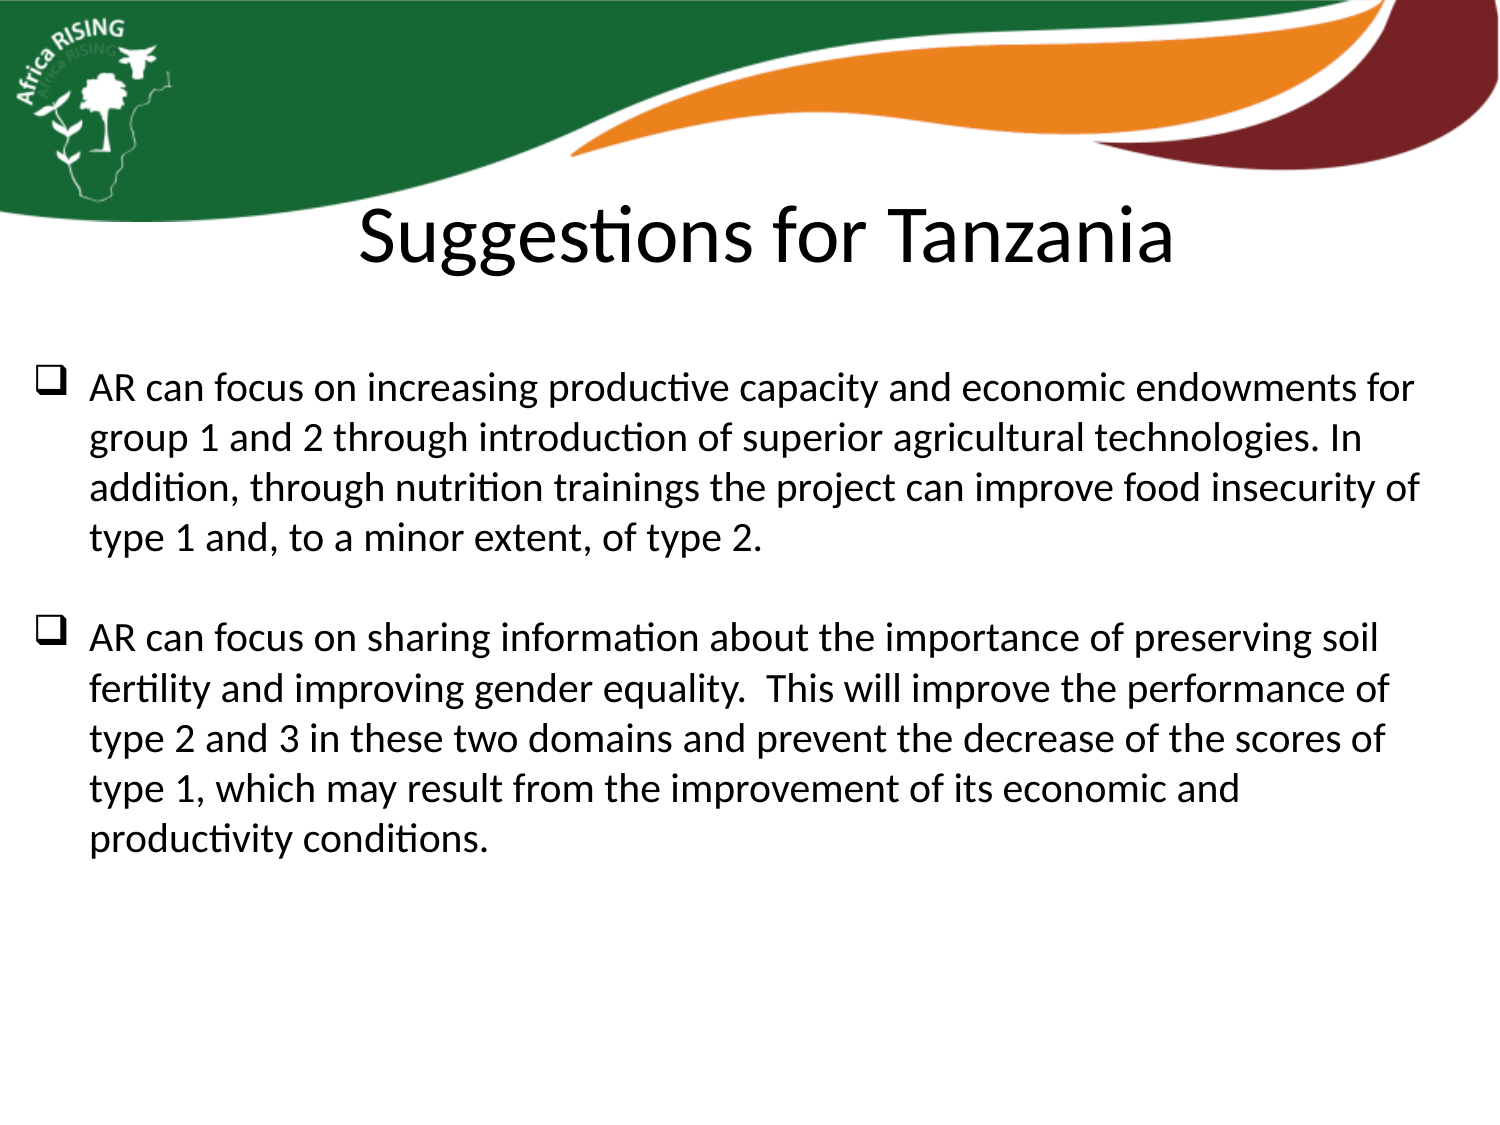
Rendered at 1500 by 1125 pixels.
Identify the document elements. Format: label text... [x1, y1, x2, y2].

title Suggestions for Tanzania [343, 172, 1500, 288]
picture [0, 0, 1499, 222]
text_box AR can focus on increasing productive capacity and economic endowments for group 1 and 2 through introduction of superior agricultural technologies. In addition, through nutrition trainings the project can improve food insecurity of type 1 and, to a minor extent, of type 2. AR can focus on sharing information about the importance of preserving soil fertility and improving gender equality. This will improve the performance of type 2 and 3 in these two domains and prevent the decrease of the scores of type 1, which may result from the improvement of its economic and productivity conditions. [18, 352, 1455, 868]
